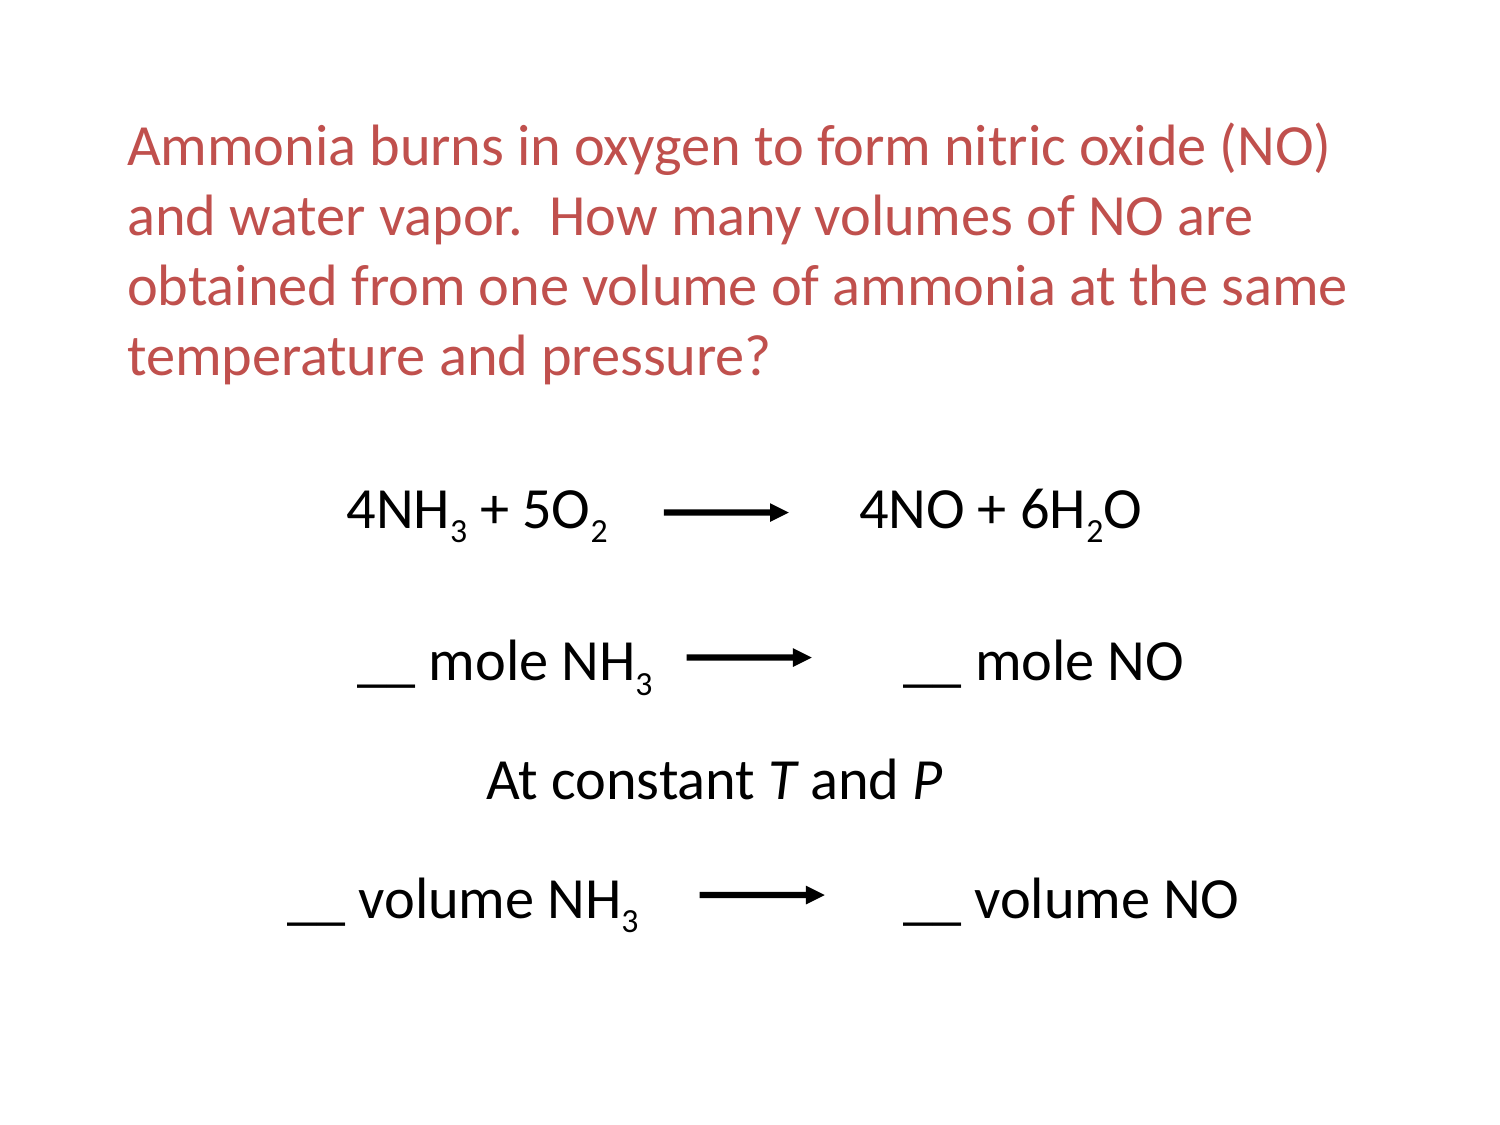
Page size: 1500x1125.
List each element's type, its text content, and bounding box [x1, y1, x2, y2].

text_box At constant T and P [471, 733, 958, 819]
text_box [320, 614, 1222, 701]
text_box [264, 852, 1263, 939]
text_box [322, 462, 1167, 549]
text_box Ammonia burns in oxygen to form nitric oxide (NO) and water vapor. How many volumes of NO are obtained from one volume of ammonia at the same temperature and pressure? [112, 99, 1425, 395]
